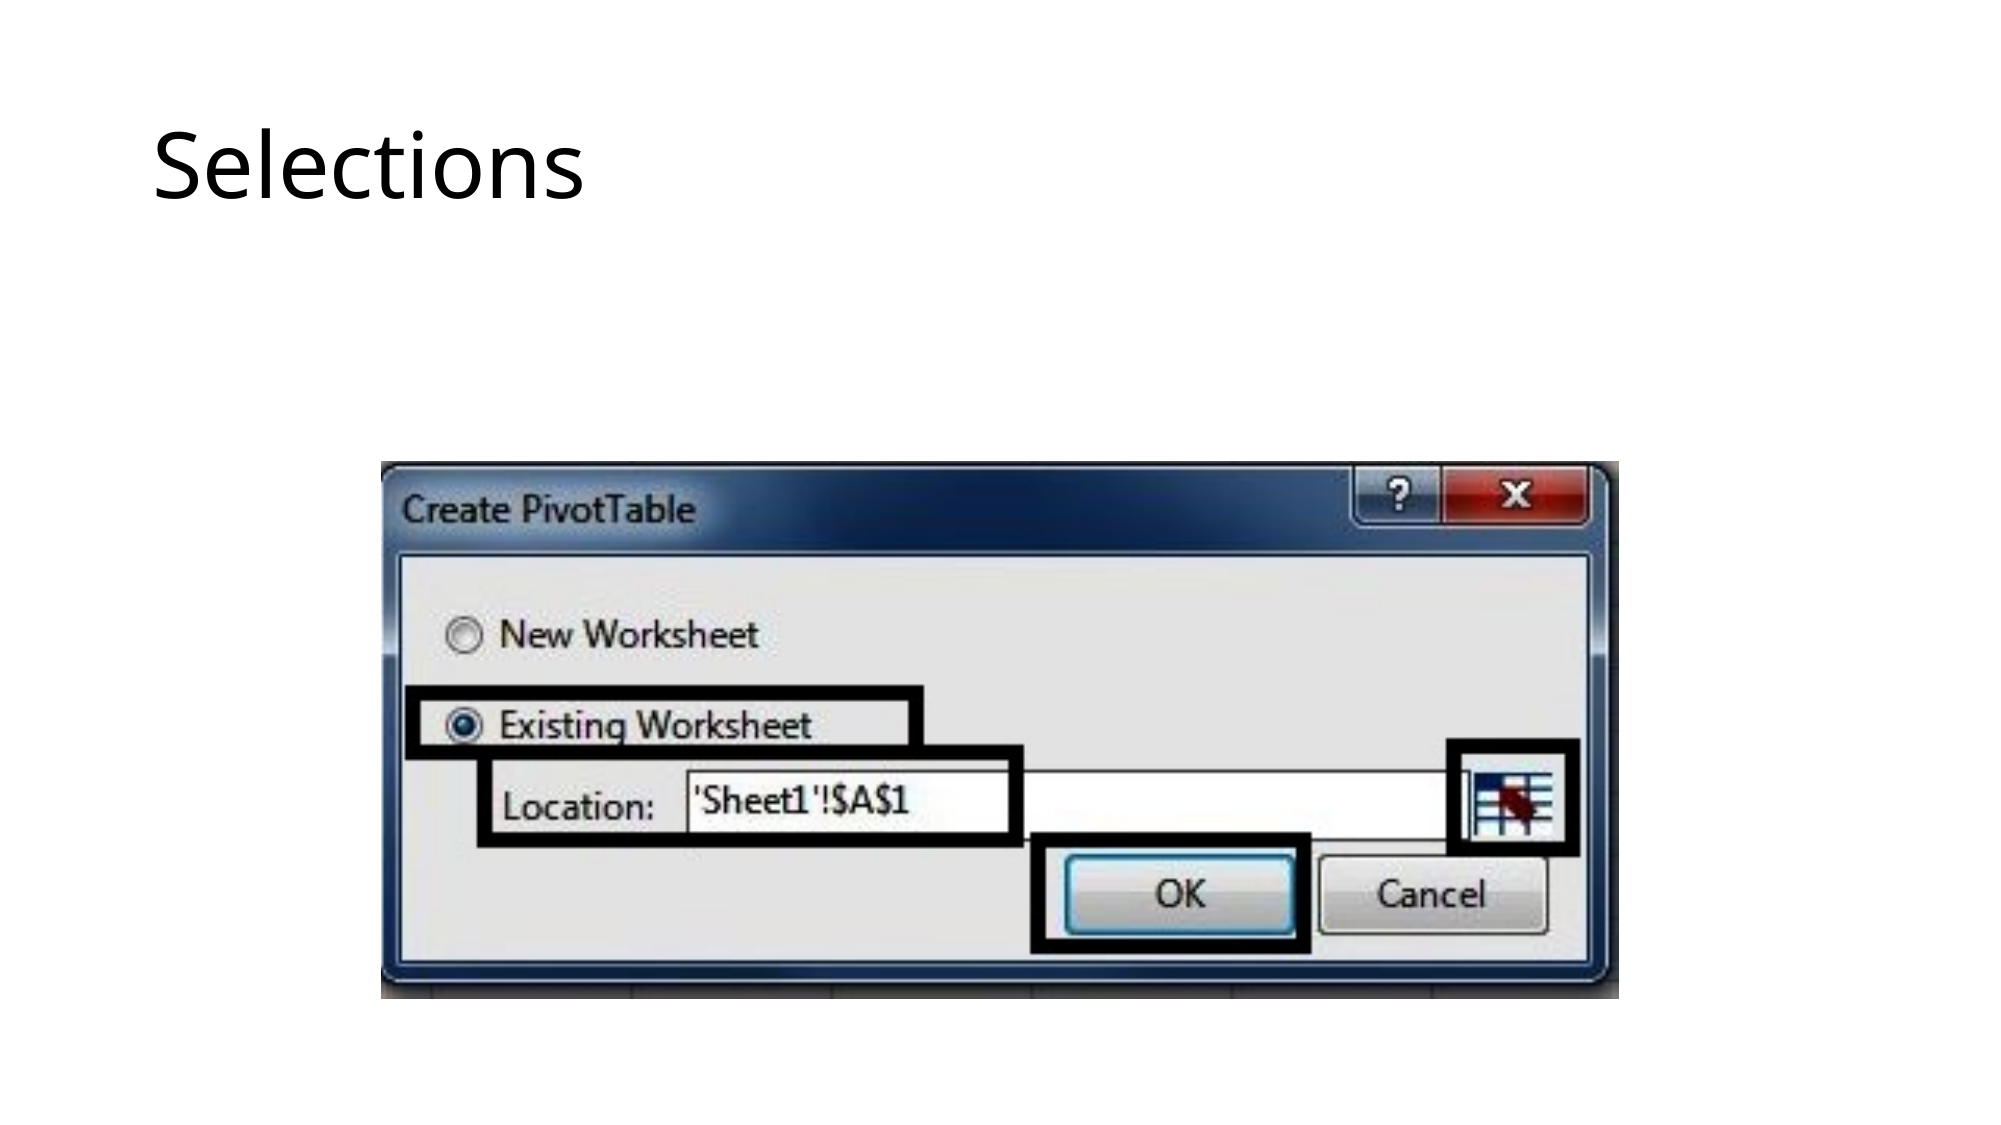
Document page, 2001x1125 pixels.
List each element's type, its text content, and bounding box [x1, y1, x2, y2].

title Selections [137, 59, 1863, 278]
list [381, 461, 1619, 999]
